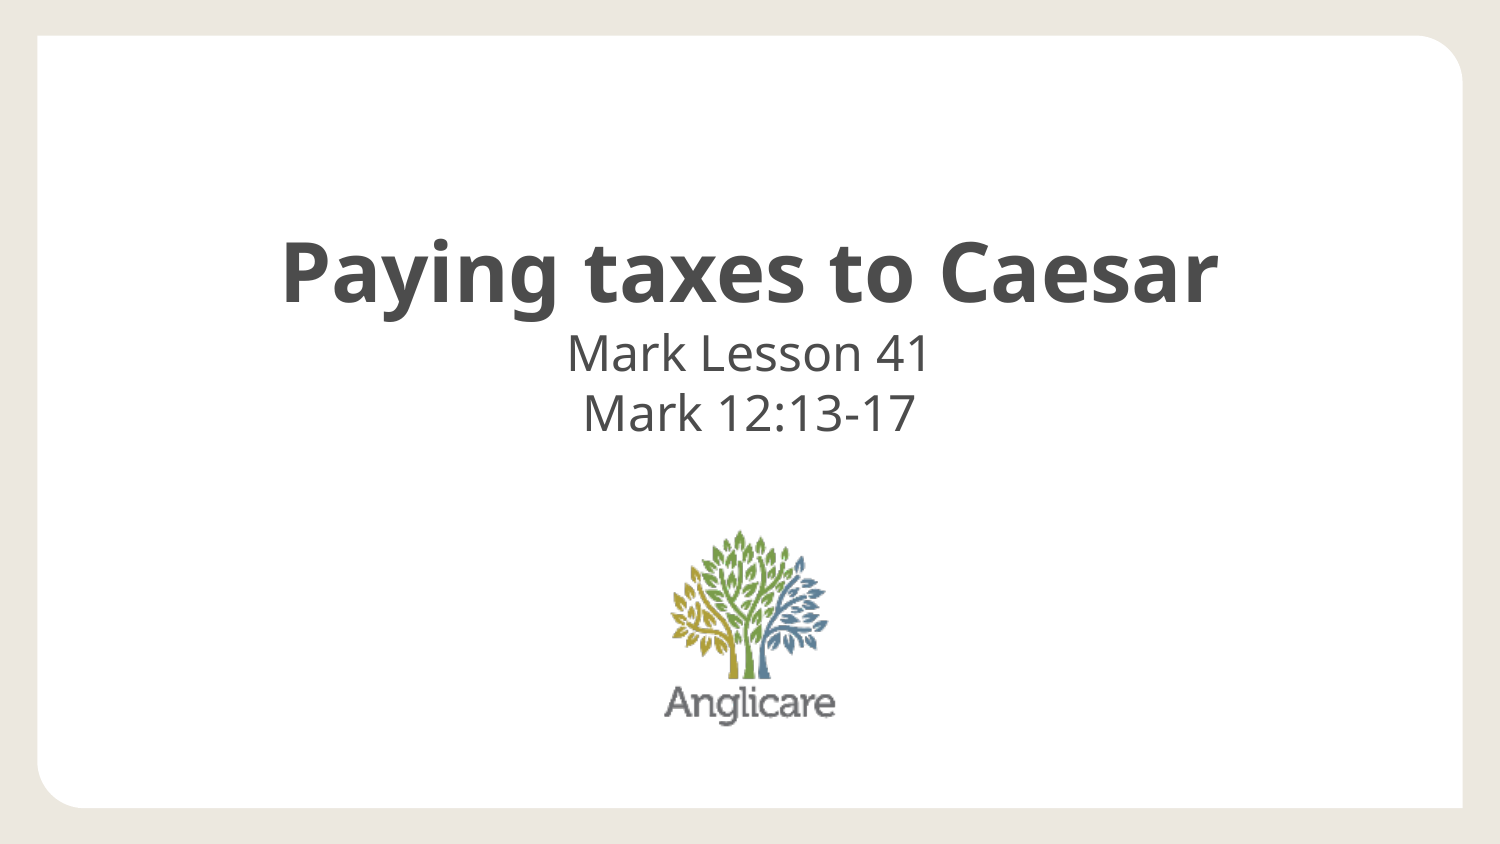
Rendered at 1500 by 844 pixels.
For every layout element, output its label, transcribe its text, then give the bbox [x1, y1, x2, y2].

title Paying taxes to Caesar [79, 100, 1421, 321]
picture [657, 525, 843, 731]
list Mark Lesson 41 Mark 12:13-17 [79, 321, 1421, 474]
